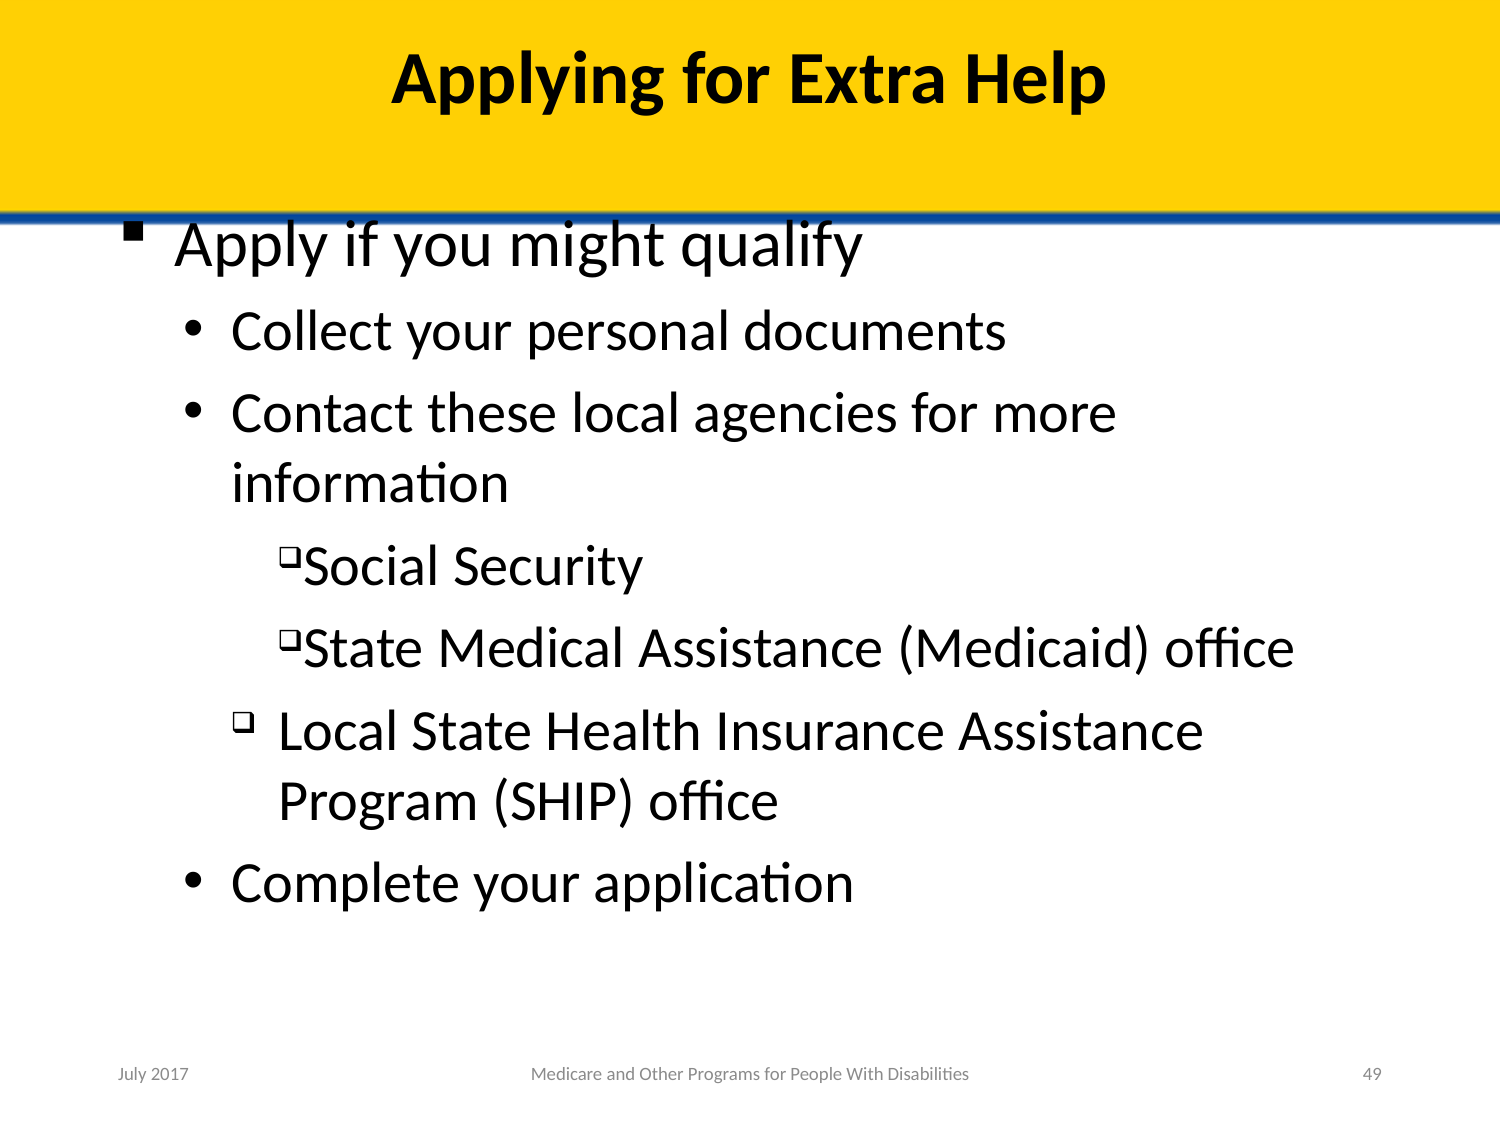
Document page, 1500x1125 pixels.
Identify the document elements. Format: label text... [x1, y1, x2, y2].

slide_number 49 [1059, 1042, 1397, 1103]
title Applying for Extra Help [103, 2, 1397, 156]
footer Medicare and Other Programs for People With Disabilities [496, 1042, 1004, 1103]
picture [0, 0, 1500, 1125]
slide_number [103, 1042, 441, 1103]
list Apply if you might qualify Collect your personal documents Contact these local agencies for more information Social Security State Medical Assistance (Medicaid) office Local State Health Insurance Assistance Program (SHIP) office Complete your application [103, 192, 1397, 1014]
